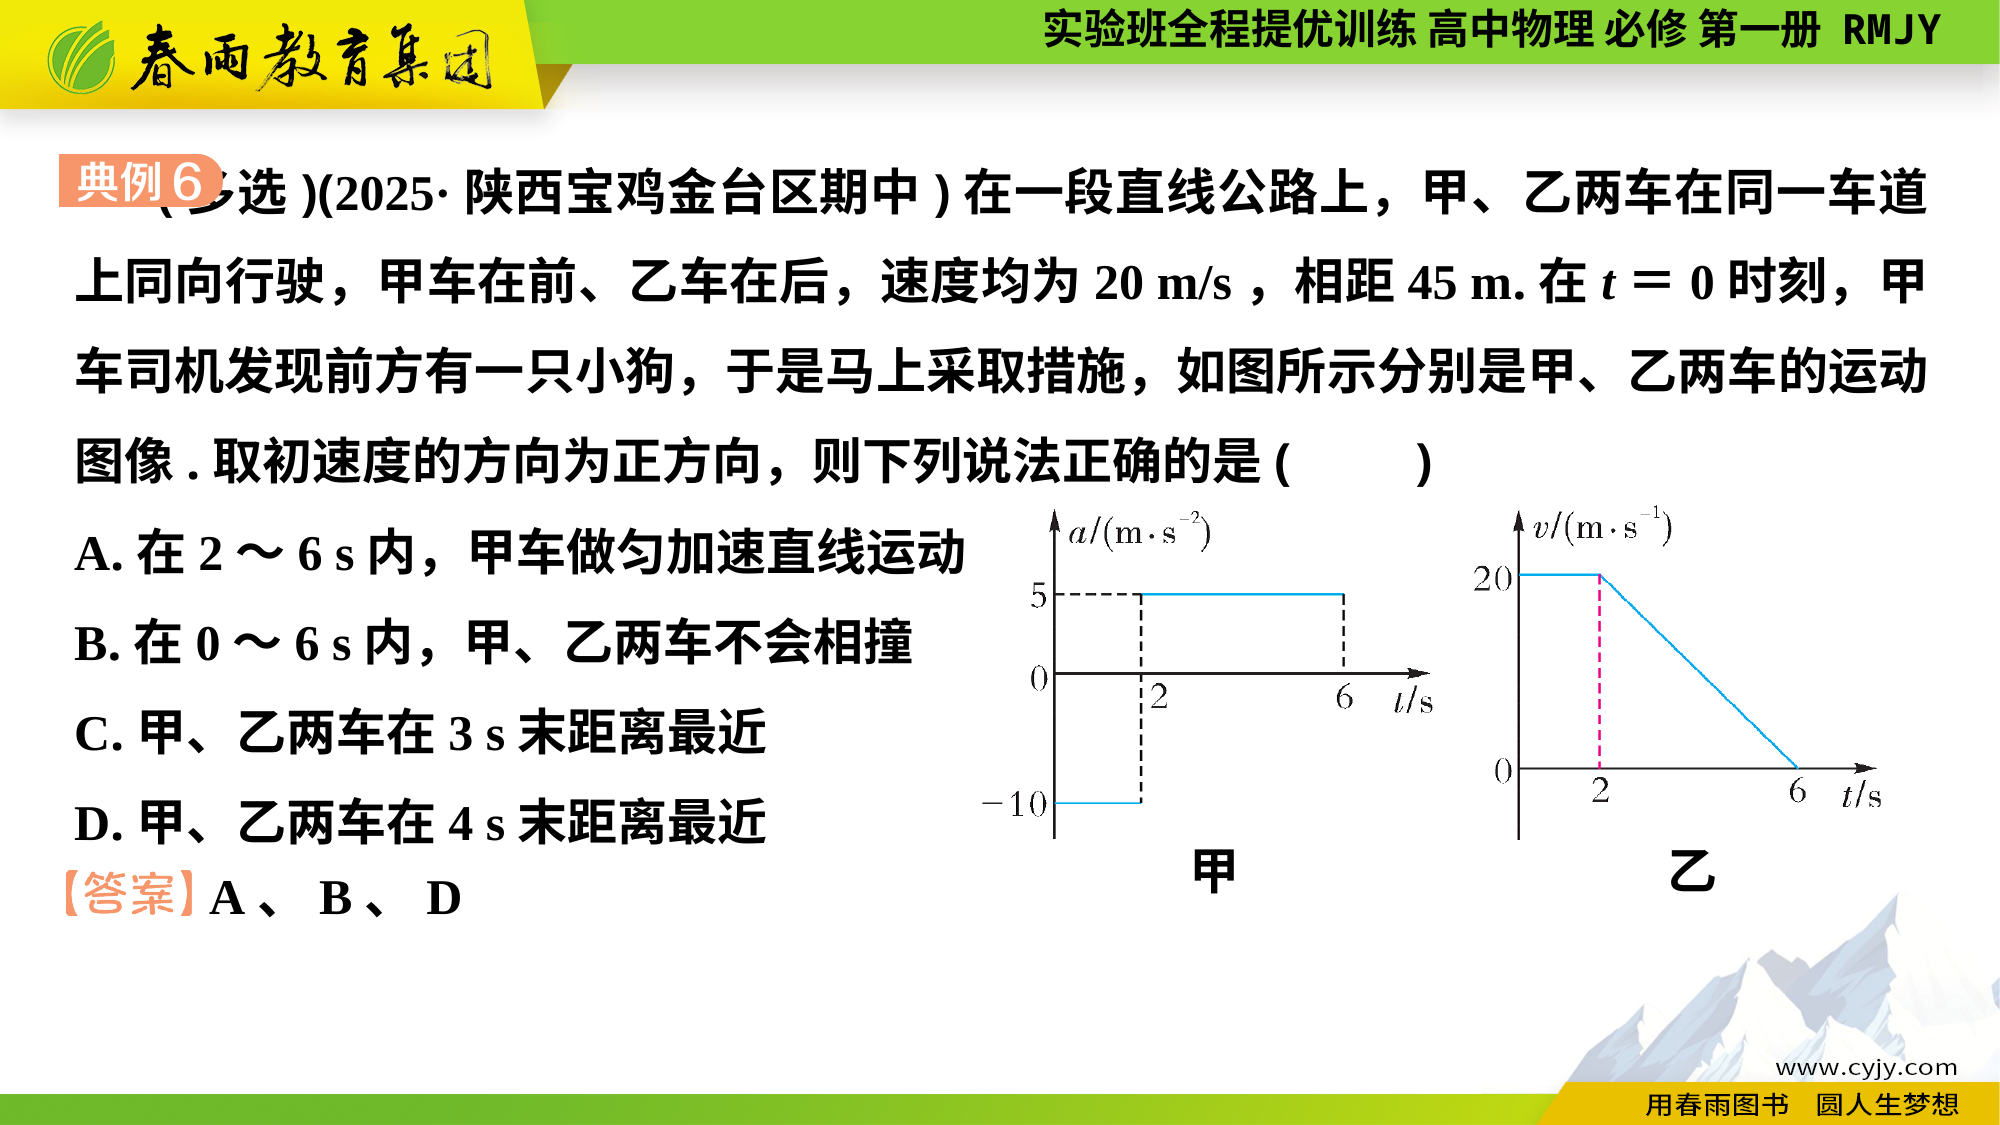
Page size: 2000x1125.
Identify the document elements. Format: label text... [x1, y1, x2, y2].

text_box 甲 乙 [1174, 854, 1733, 907]
list (多选)(2025·陕西宝鸡金台区期中)在一段直线公路上，甲、乙两车在同一车道上同向行驶，甲车在前、乙车在后，速度均为20 m/s，相距45 m.在t＝0时刻，甲车司机发现前方有一只小狗，于是马上采取措施，如图所示分别是甲、乙两车的运动图像.取初速度的方向为正方向，则下列说法正确的是( ) A.在2～6 s内，甲车做匀加速直线运动 B.在0～6 s内，甲、乙两车不会相撞 C.甲、乙两车在3 s末距离最近 D.甲、乙两车在4 s末距离最近 [59, 122, 1944, 865]
text_box A、B、D [194, 856, 478, 932]
picture [0, 0, 2000, 1125]
